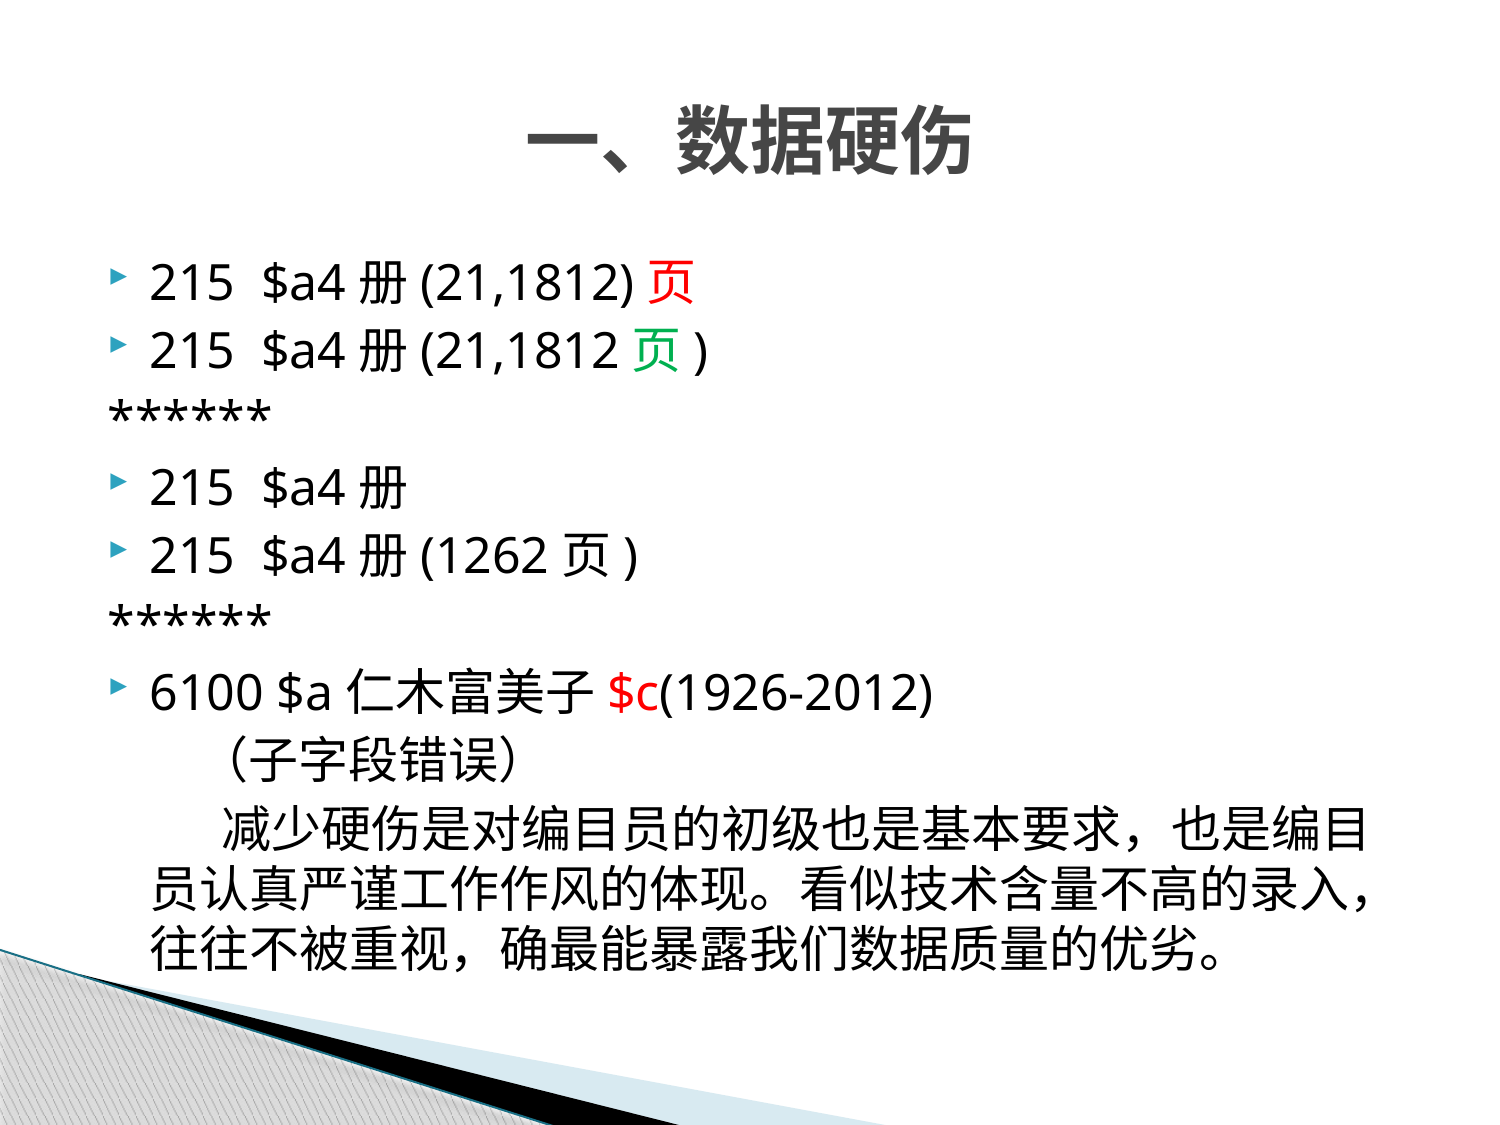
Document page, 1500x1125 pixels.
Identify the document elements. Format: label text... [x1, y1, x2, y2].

title 一、数据硬伤 [75, 45, 1425, 233]
list 215 $a4册(21,1812)页 215 $a4册(21,1812页) ****** 215 $a4册 215 $a4册(1262页) ****** 6100 $a仁木富美子$c(1926-2012) （子字段错误） 减少硬伤是对编目员的初级也是基本要求，也是编目员认真严谨工作作风的体现。看似技术含量不高的录入，往往不被重视，确最能暴露我们数据质量的优劣。 [75, 243, 1425, 986]
